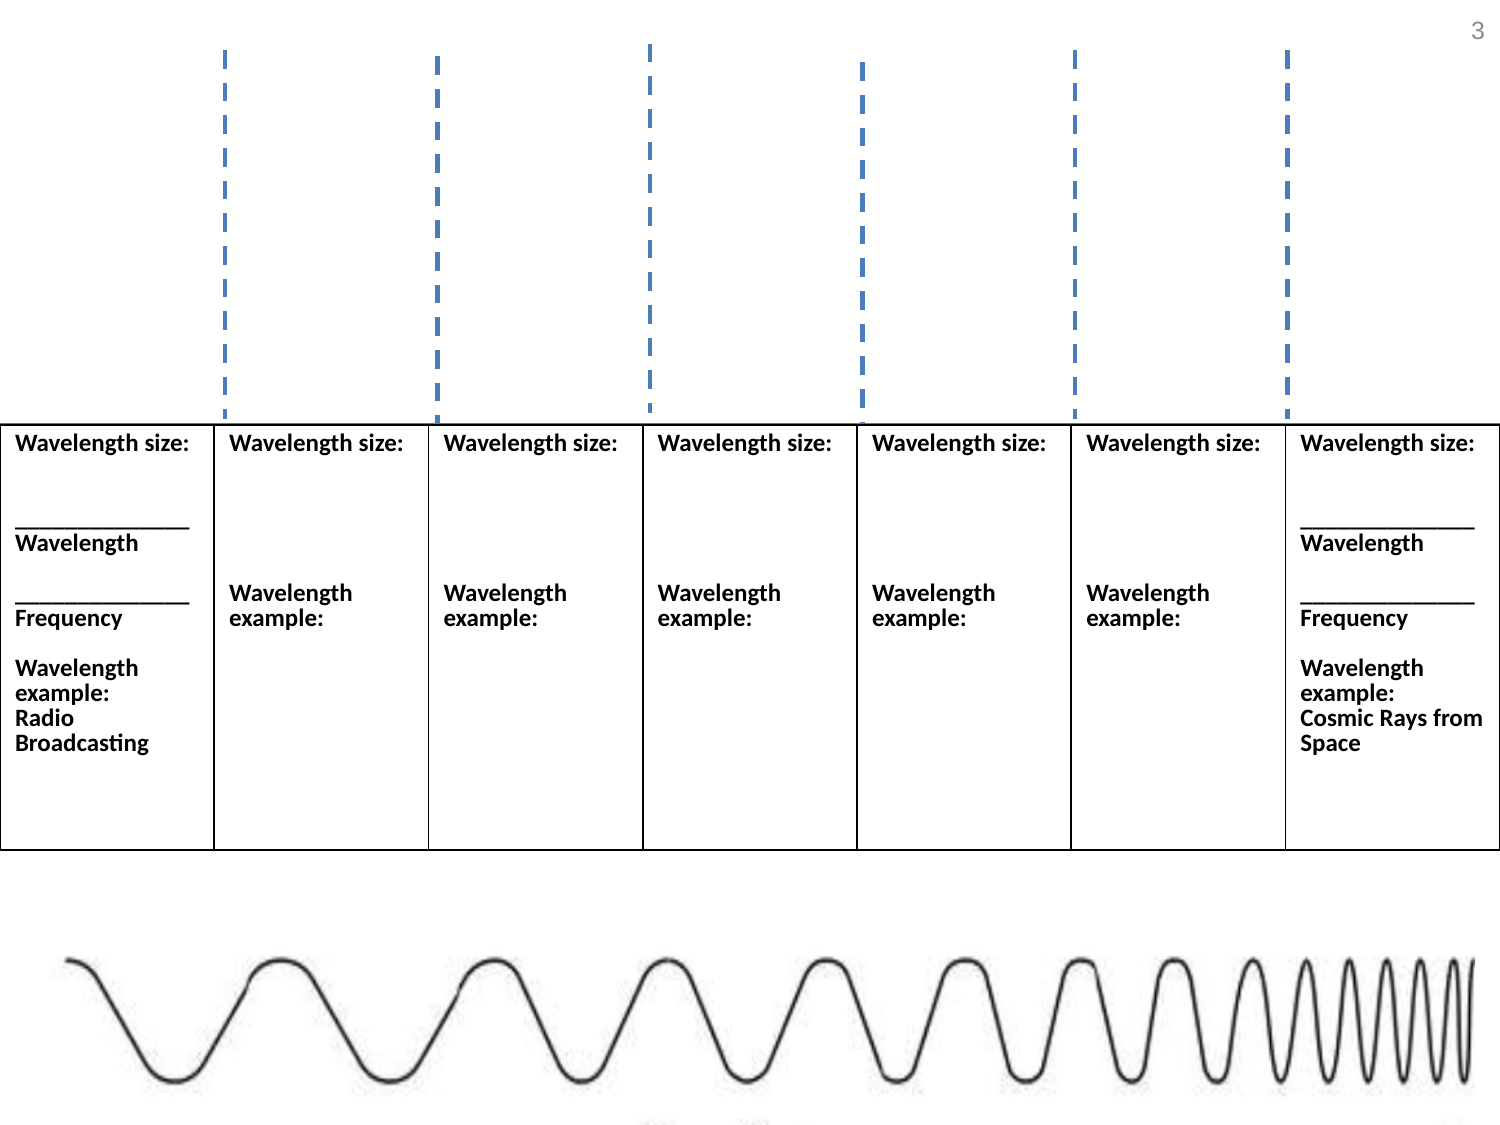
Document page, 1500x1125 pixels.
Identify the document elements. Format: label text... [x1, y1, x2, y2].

table_header Wavelength size: Wavelength example: [429, 434, 642, 849]
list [24, 926, 1476, 1125]
table_header Wavelength size: Wavelength example: [644, 434, 856, 849]
table_header Wavelength size: ______________ Wavelength ______________ Frequency Wavelength example: Radio Broadcasting [1, 433, 213, 849]
table_header Wavelength size: ______________ Wavelength ______________ Frequency Wavelength example: Cosmic Rays from Space [1286, 432, 1499, 849]
table_header Wavelength size: Wavelength example: [215, 434, 428, 849]
picture [49, 912, 1486, 1112]
slide_number 91 [1425, 0, 1500, 60]
table_header Wavelength size: Wavelength example: [1072, 434, 1285, 849]
table_header Wavelength size: Wavelength example: [858, 434, 1070, 849]
